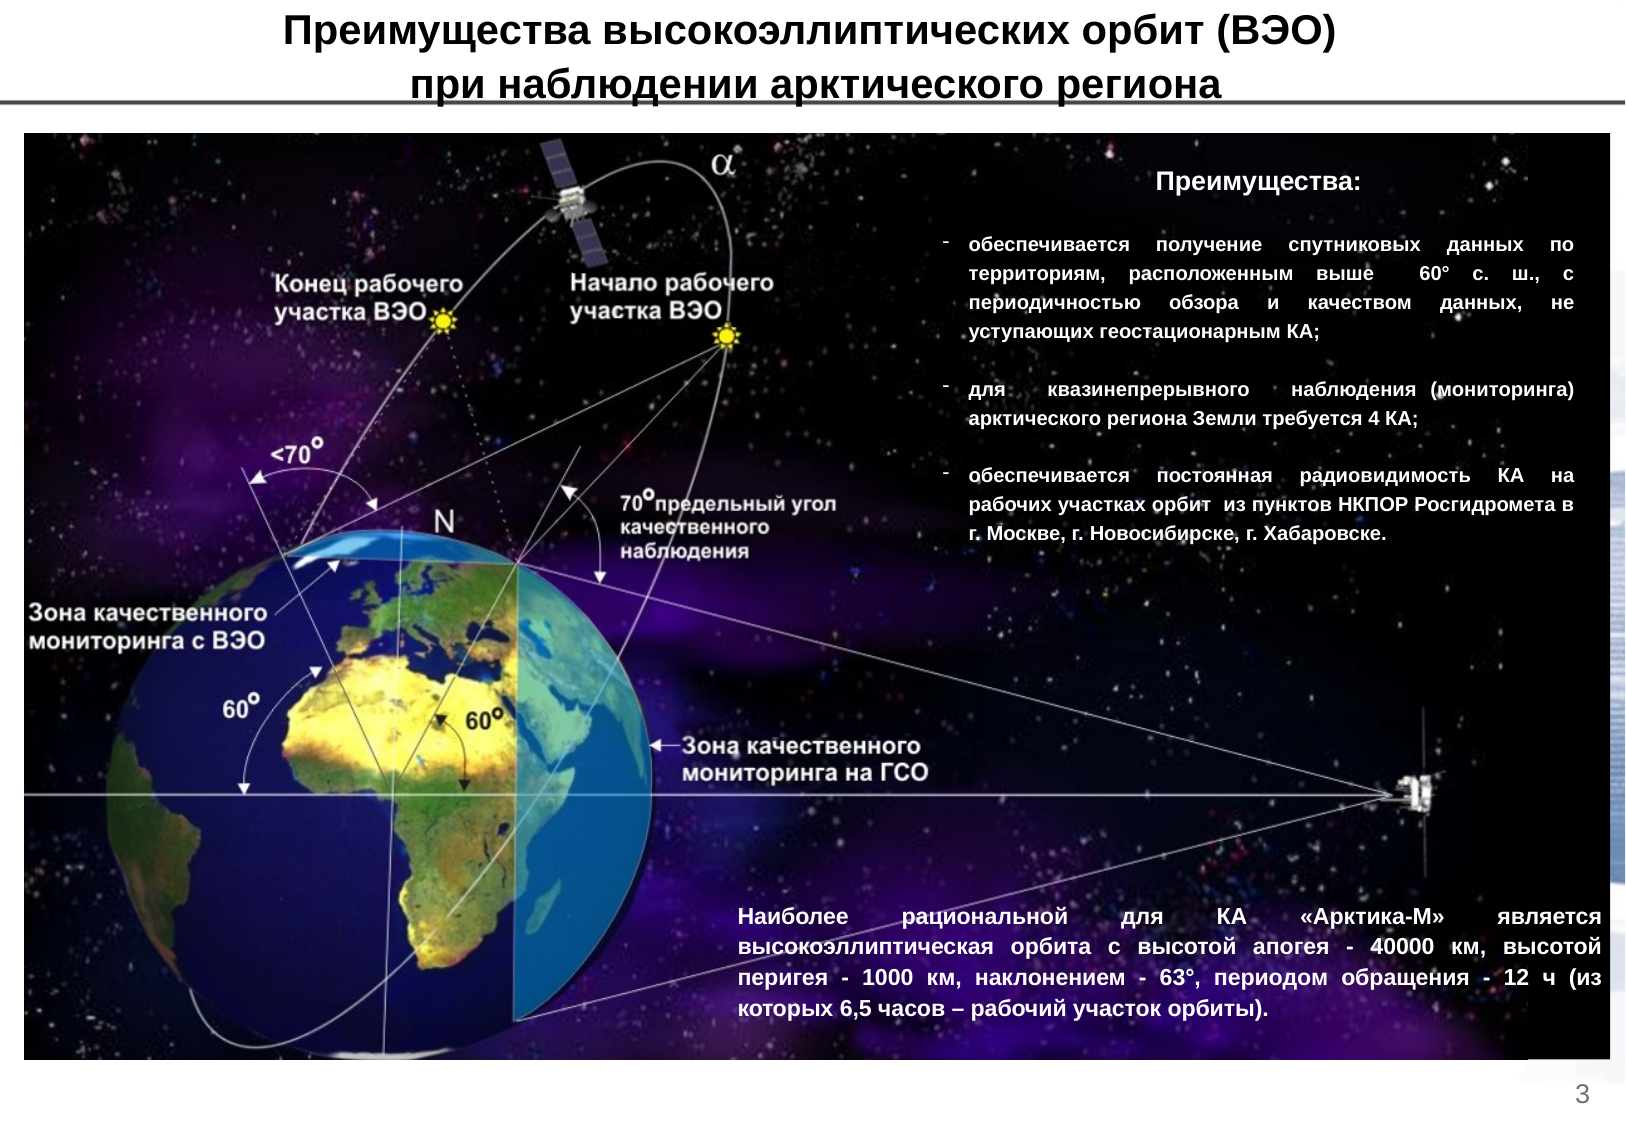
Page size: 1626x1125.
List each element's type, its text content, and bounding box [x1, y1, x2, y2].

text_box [24, 133, 1616, 1060]
slide_number 3 [1541, 1062, 1624, 1123]
picture [0, 0, 1626, 1125]
text_box Преимущества высокоэллиптических орбит (ВЭО) при наблюдении арктического региона [4, 0, 1625, 134]
